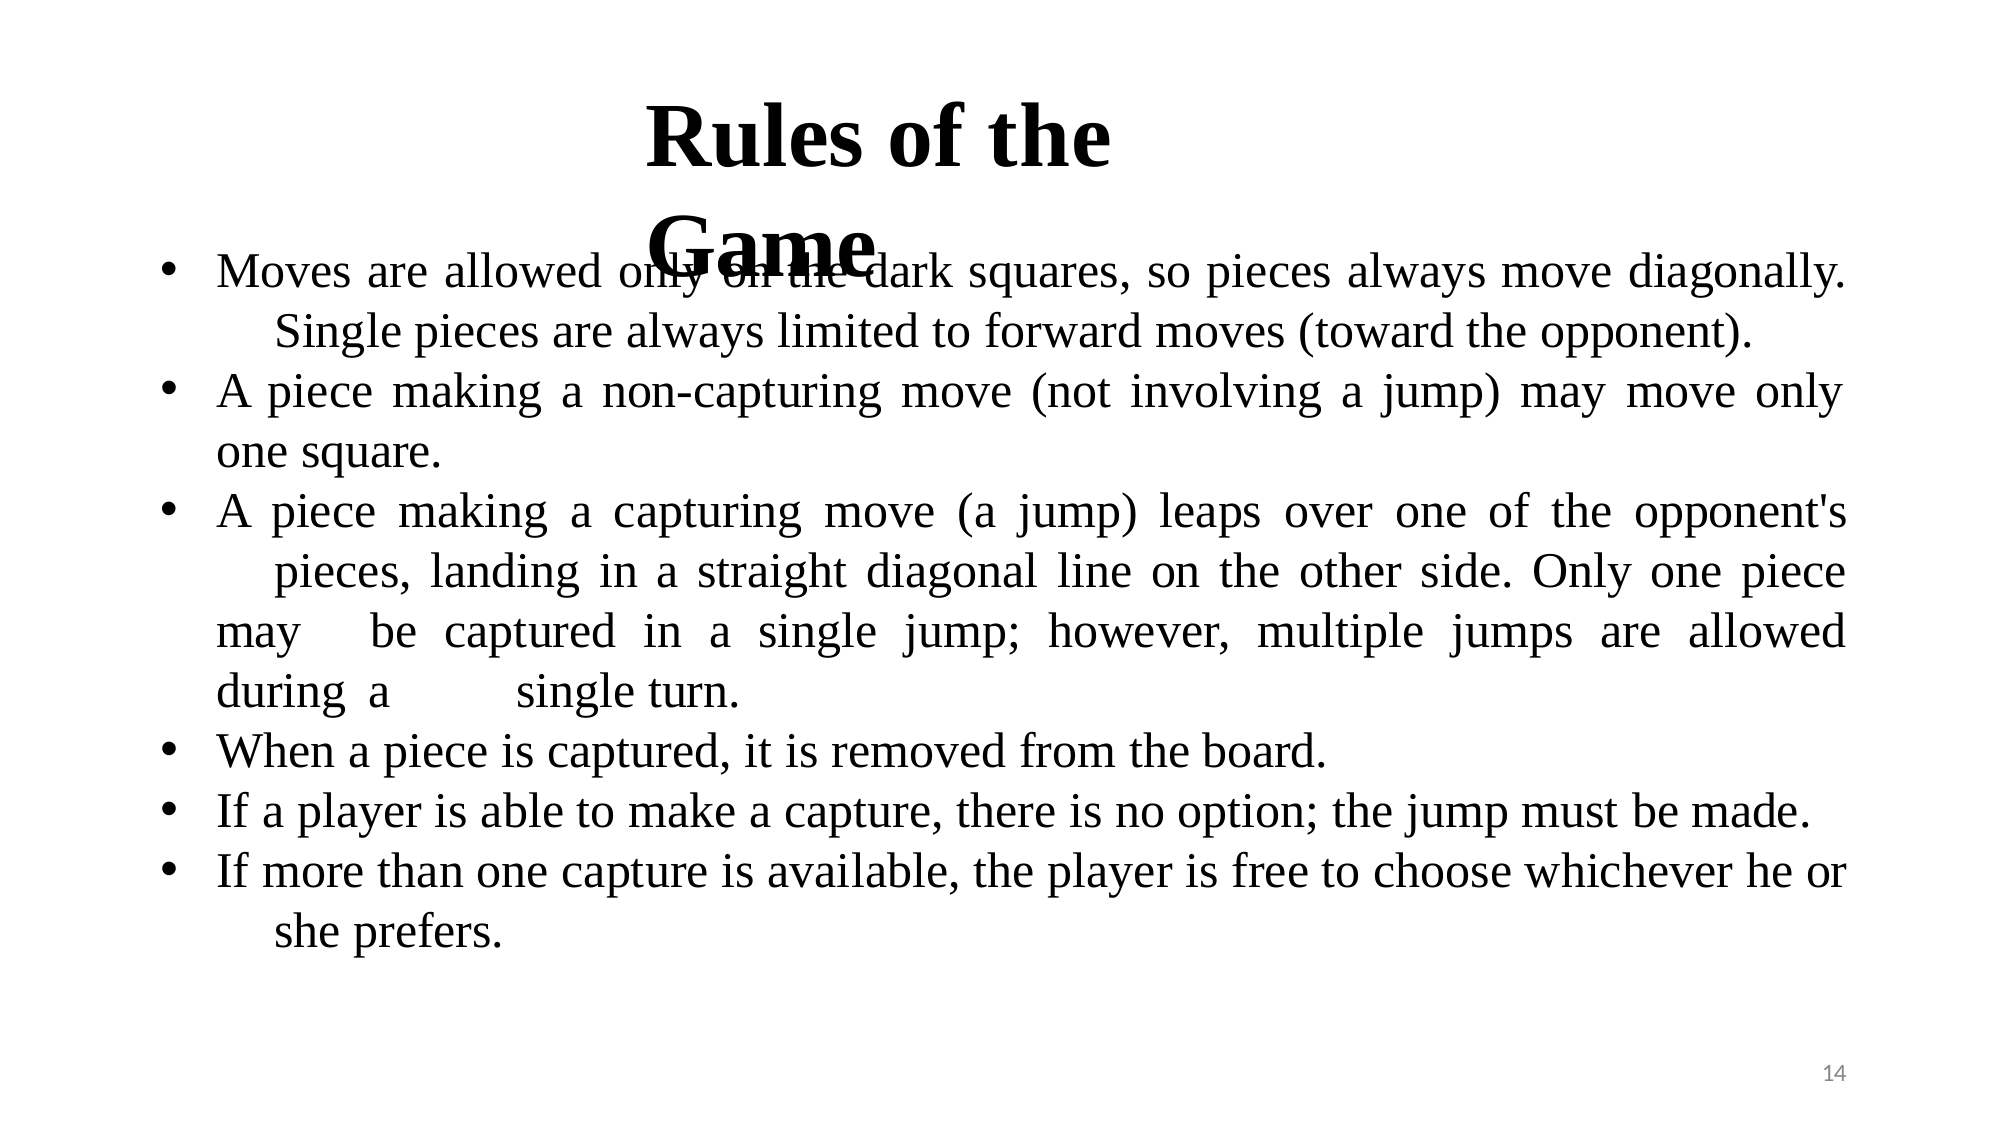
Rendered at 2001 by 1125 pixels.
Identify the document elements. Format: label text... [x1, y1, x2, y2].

title Rules of the Game [643, 72, 1363, 235]
slide_number 14 [1815, 1060, 1856, 1125]
text_box Moves are allowed only on the dark squares, so pieces always move diagonally. Single pieces are always limited to forward moves (toward the opponent). A piece making a non-capturing move (not involving a jump) may move only one square. A piece making a capturing move (a jump) leaps over one of the opponent's pieces, landing in a straight diagonal line on the other side. Only one piece may be captured in a single jump; however, multiple jumps are allowed during a single turn. When a piece is captured, it is removed from the board. If a player is able to make a capture, there is no option; the jump must be made. If more than one capture is available, the player is free to choose whichever he or she prefers. [158, 235, 1848, 958]
